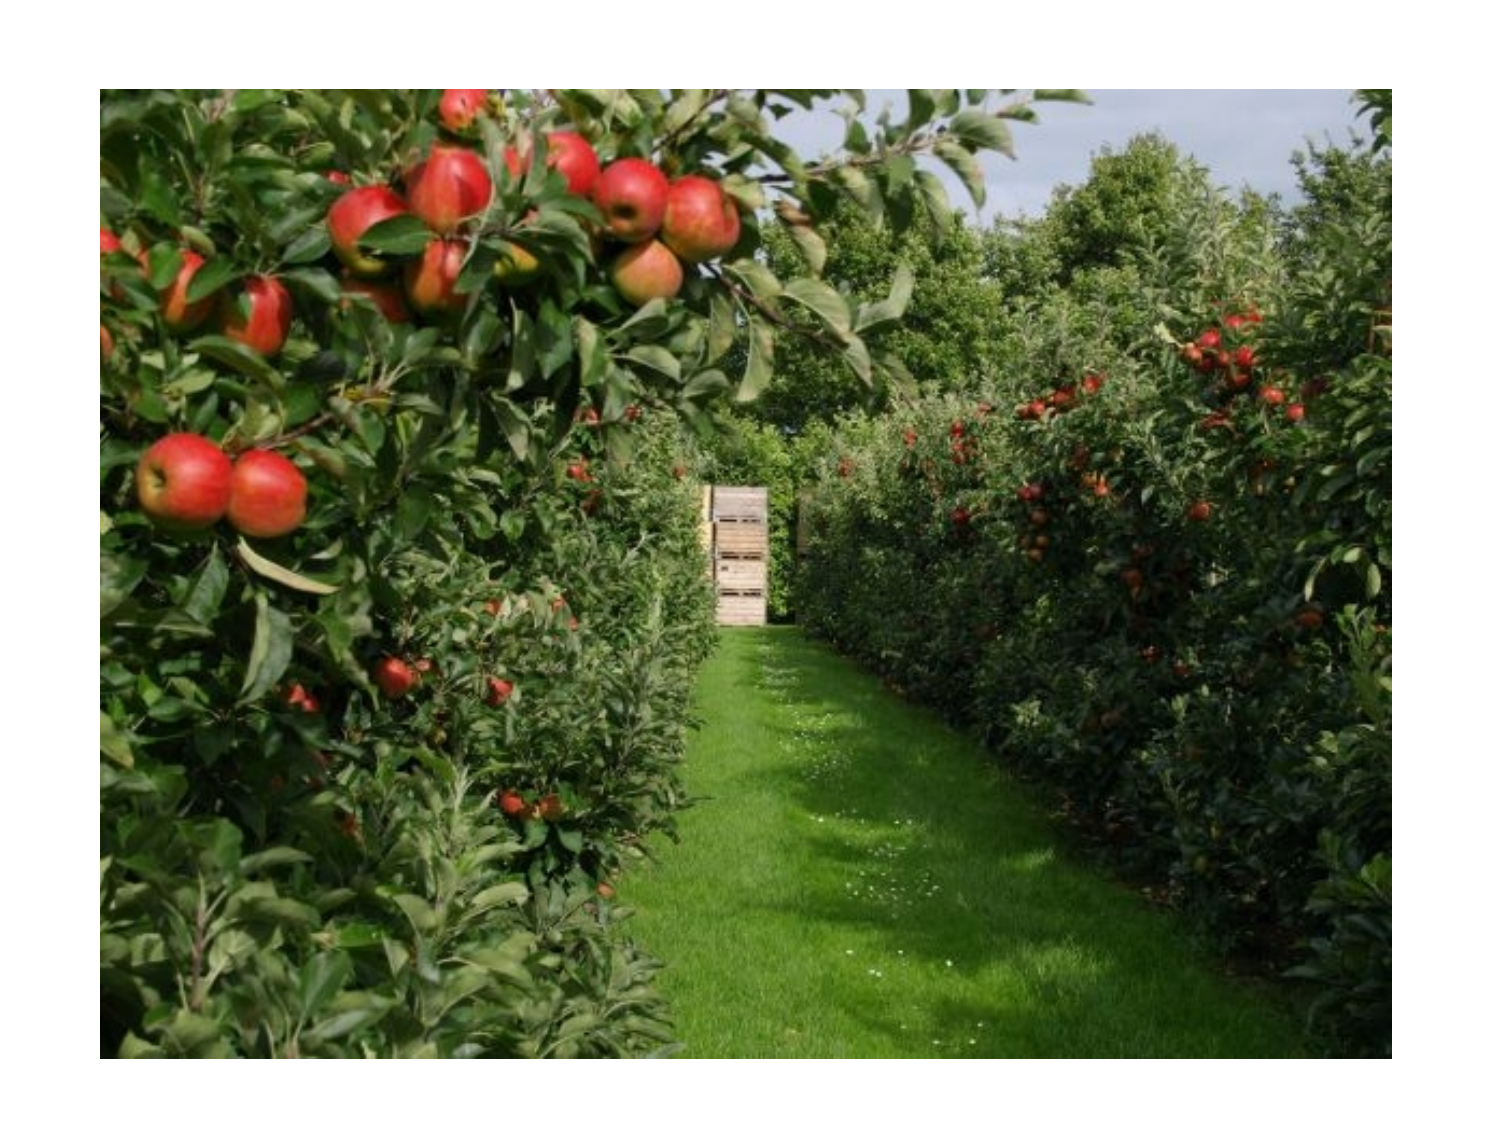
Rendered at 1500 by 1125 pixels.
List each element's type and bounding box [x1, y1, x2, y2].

picture [100, 89, 1393, 1059]
